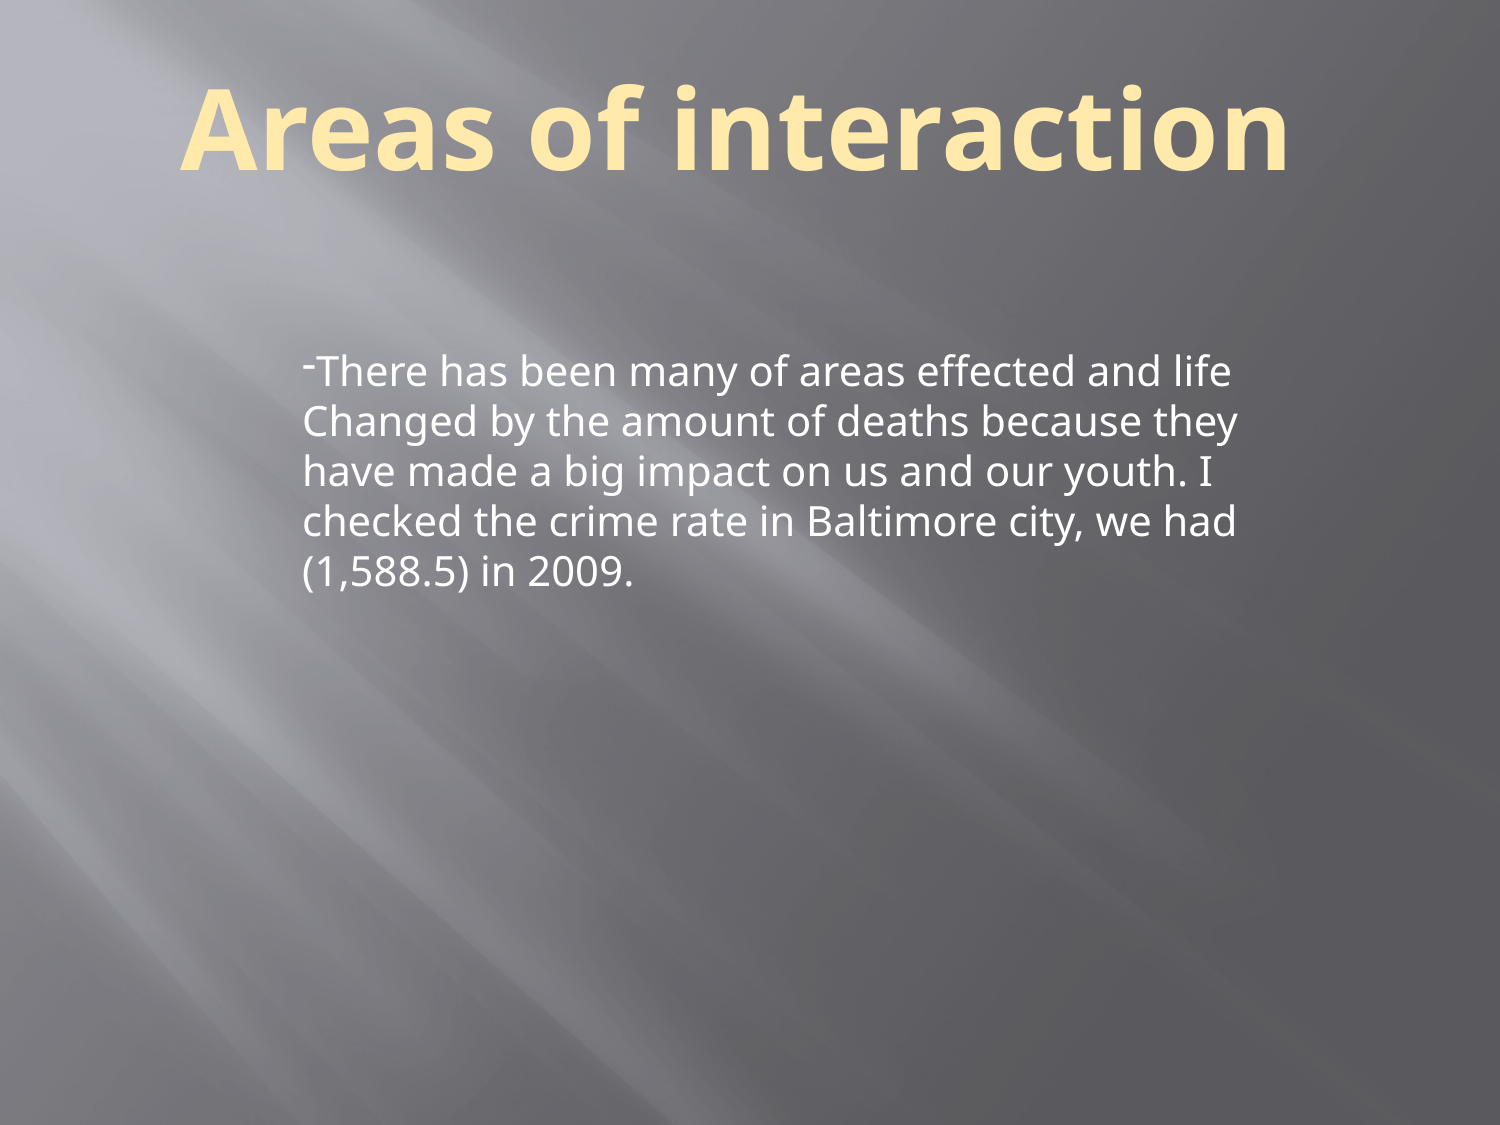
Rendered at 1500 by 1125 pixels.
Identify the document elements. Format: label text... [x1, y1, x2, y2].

text_box There has been many of areas effected and life Changed by the amount of deaths because they have made a big impact on us and our youth. I checked the crime rate in Baltimore city, we had (1,588.5) in 2009. [287, 337, 1350, 653]
text_box Areas of interaction [125, 49, 1350, 200]
